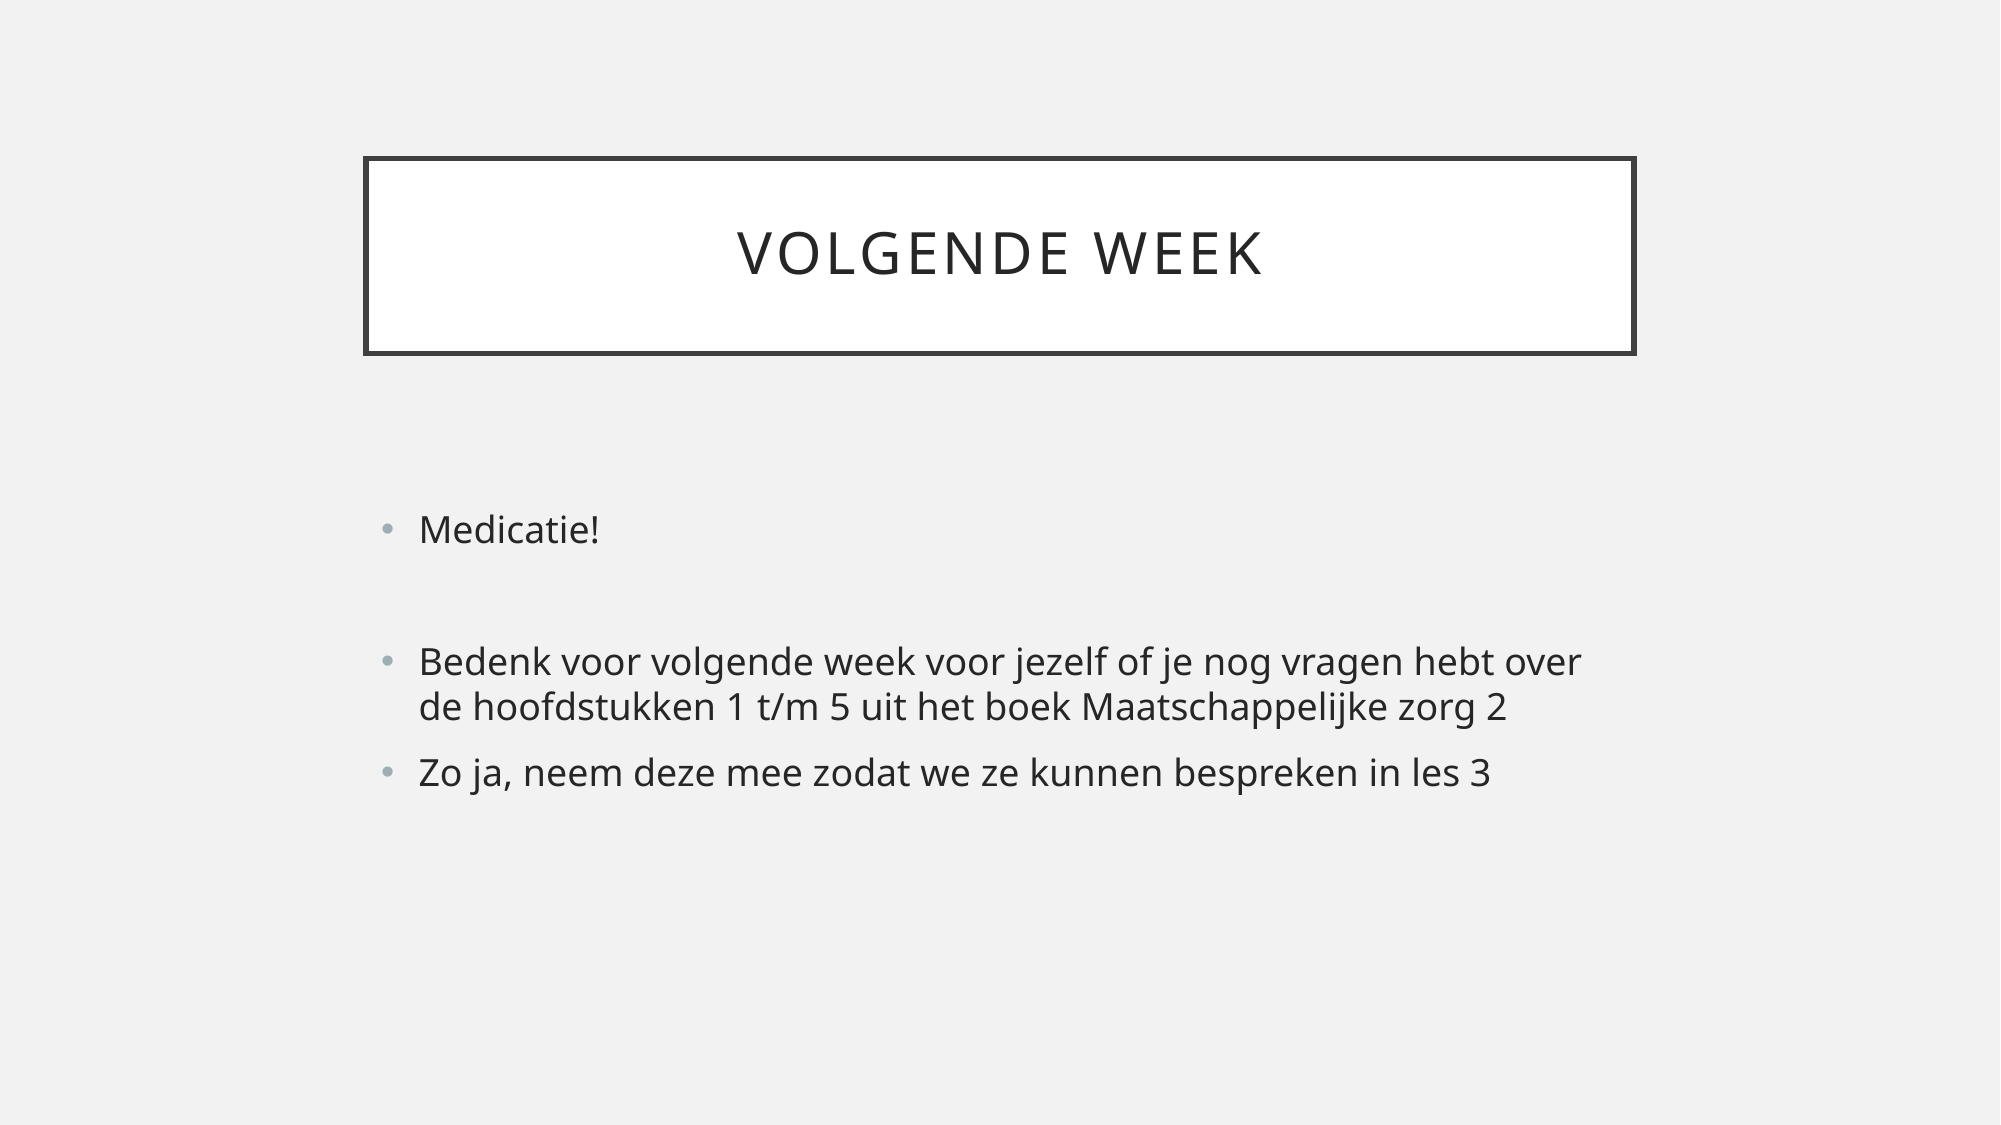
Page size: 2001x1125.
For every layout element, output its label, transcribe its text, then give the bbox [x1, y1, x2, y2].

title Volgende week [363, 156, 1637, 356]
list Medicatie! Bedenk voor volgende week voor jezelf of je nog vragen hebt over de hoofdstukken 1 t/m 5 uit het boek Maatschappelijke zorg 2 Zo ja, neem deze mee zodat we ze kunnen bespreken in les 3 [366, 432, 1634, 942]
